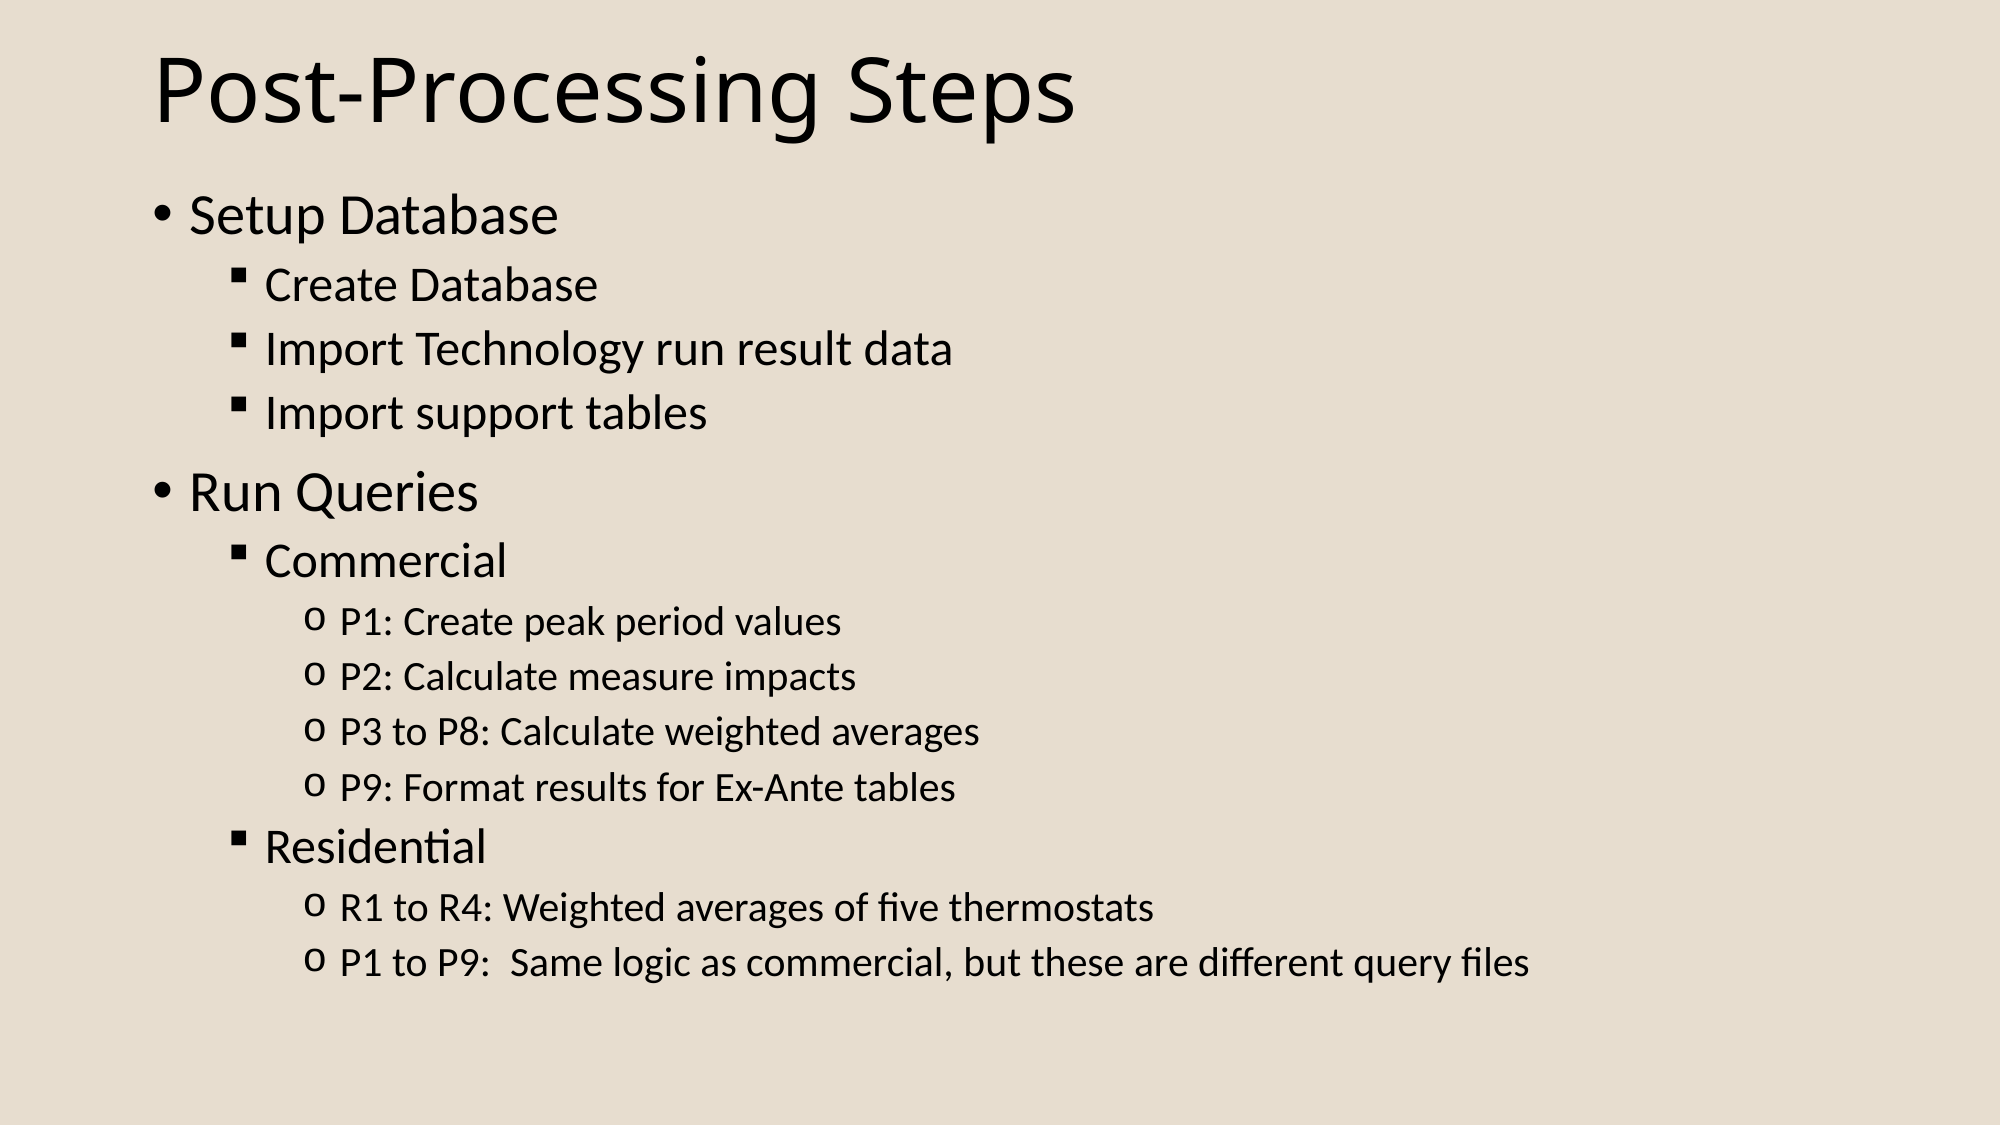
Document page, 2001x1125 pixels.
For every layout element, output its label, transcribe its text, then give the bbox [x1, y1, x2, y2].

title Post-Processing Steps [137, 37, 1863, 150]
list Setup Database Create Database Import Technology run result data Import support tables Run Queries Commercial P1: Create peak period values P2: Calculate measure impacts P3 to P8: Calculate weighted averages P9: Format results for Ex-Ante tables Residential R1 to R4: Weighted averages of five thermostats P1 to P9: Same logic as commercial, but these are different query files [137, 177, 1863, 1085]
